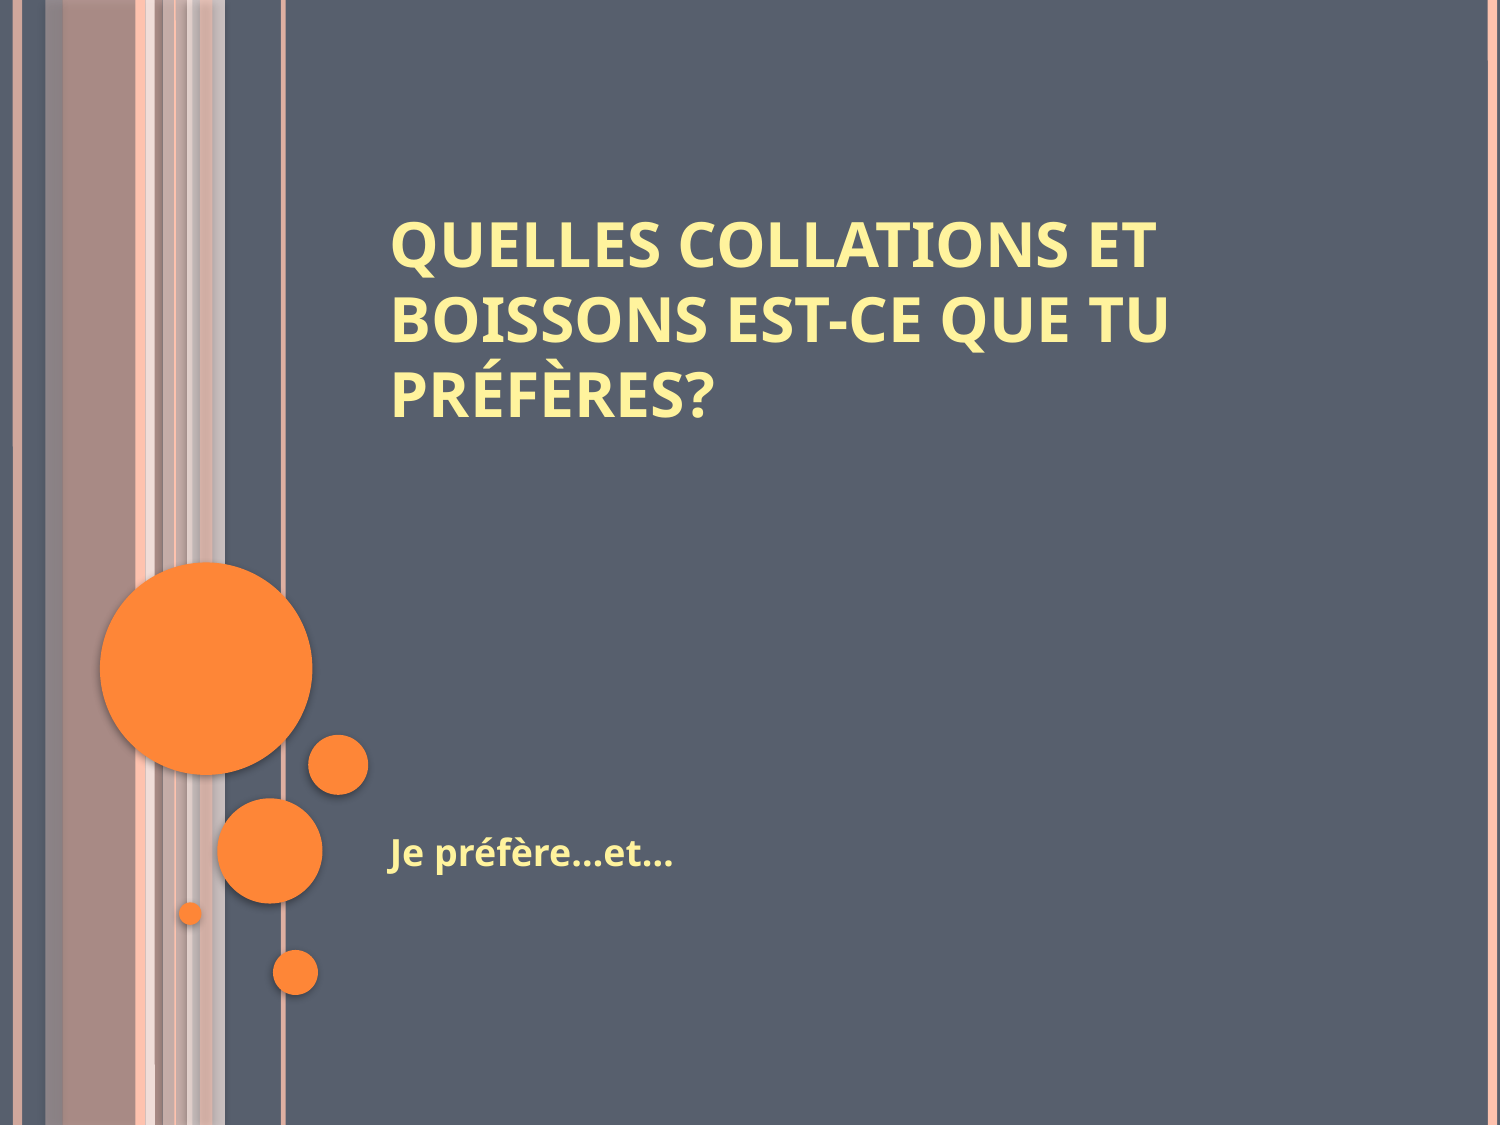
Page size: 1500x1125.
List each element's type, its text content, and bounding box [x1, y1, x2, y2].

title Quelles collations et boissons est-ce que tu préfères? [375, 87, 1388, 812]
list Je préfère…et… [375, 821, 1388, 1047]
